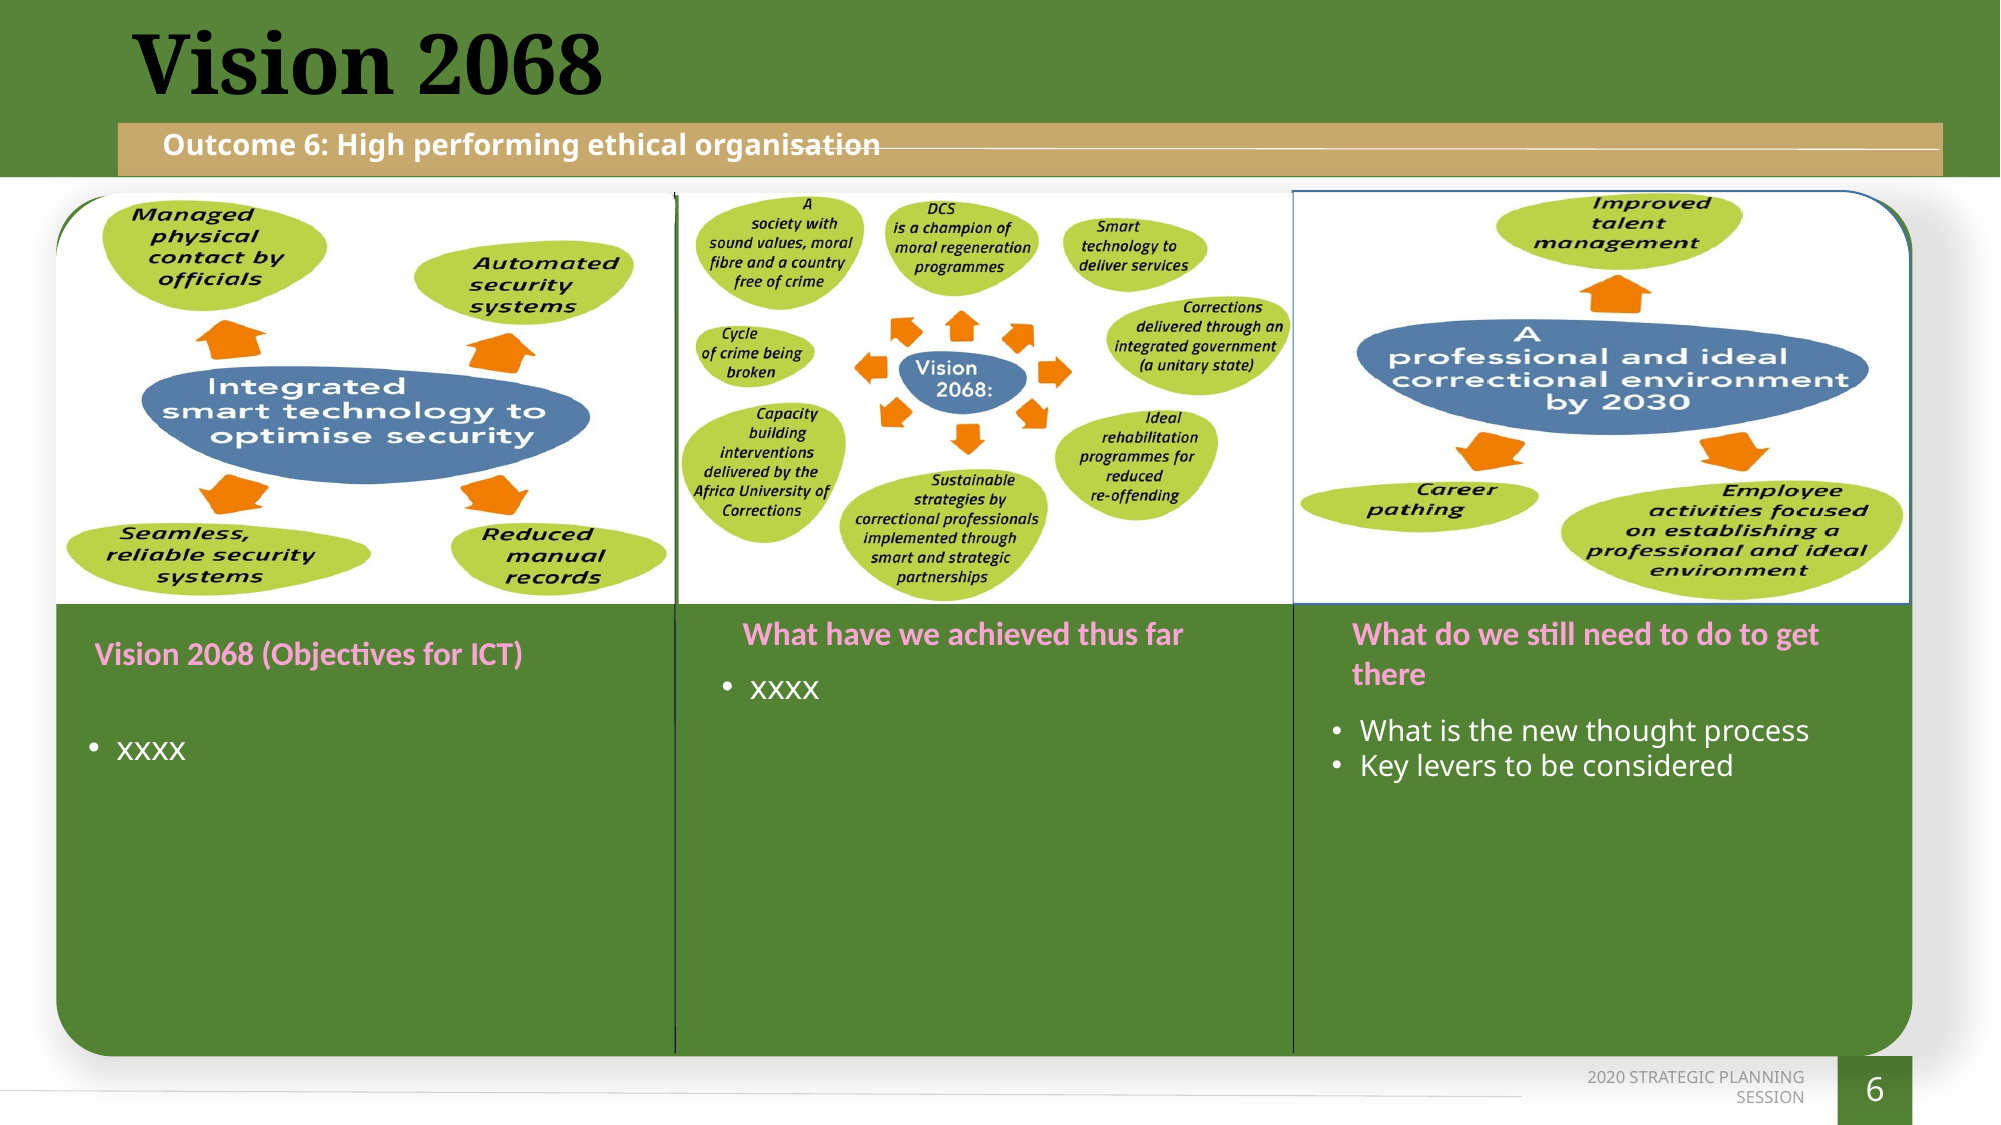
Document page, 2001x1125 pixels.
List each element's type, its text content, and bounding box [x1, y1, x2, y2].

text_box What have we achieved thus far [742, 612, 1285, 653]
text_box What is the new thought process Key levers to be considered [1331, 712, 1874, 783]
text_box Vision 2068 (Objectives for ICT) [94, 631, 637, 672]
text_box [55, 194, 1914, 1058]
text_box [0, 0, 2000, 178]
text_box [54, 191, 674, 605]
text_box [1291, 190, 1912, 606]
text_box xxxx [721, 666, 1264, 707]
text_box What do we still need to do to get there [1352, 612, 1894, 693]
text_box Vision 2068 [117, 0, 1913, 135]
text_box [678, 193, 1293, 605]
text_box [117, 122, 1943, 176]
text_box Outcome 6: High performing ethical organisation [162, 135, 1290, 161]
text_box xxxx [88, 727, 630, 768]
